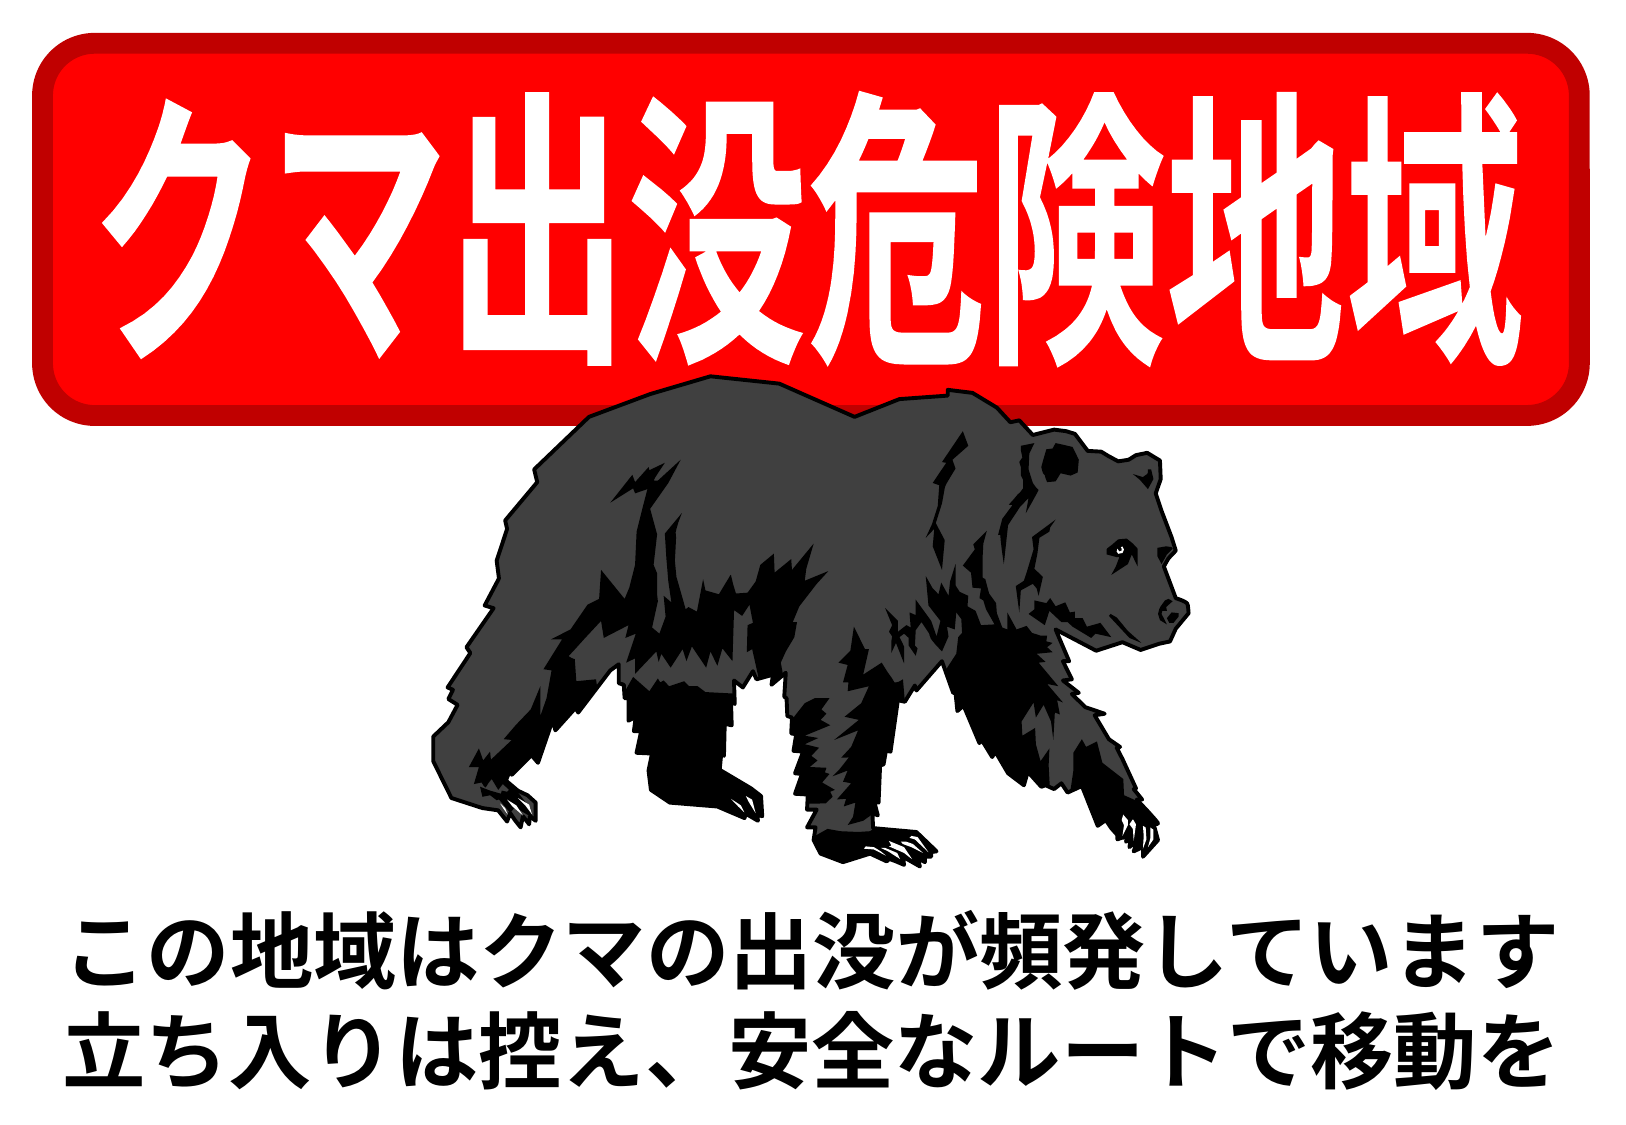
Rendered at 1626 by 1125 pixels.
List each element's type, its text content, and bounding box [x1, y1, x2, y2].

text_box [40, 41, 1582, 418]
text_box この地域はクマの出没が頻発しています 立ち入りは控え、安全なルートで移動を [43, 891, 1581, 1107]
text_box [433, 376, 1189, 867]
